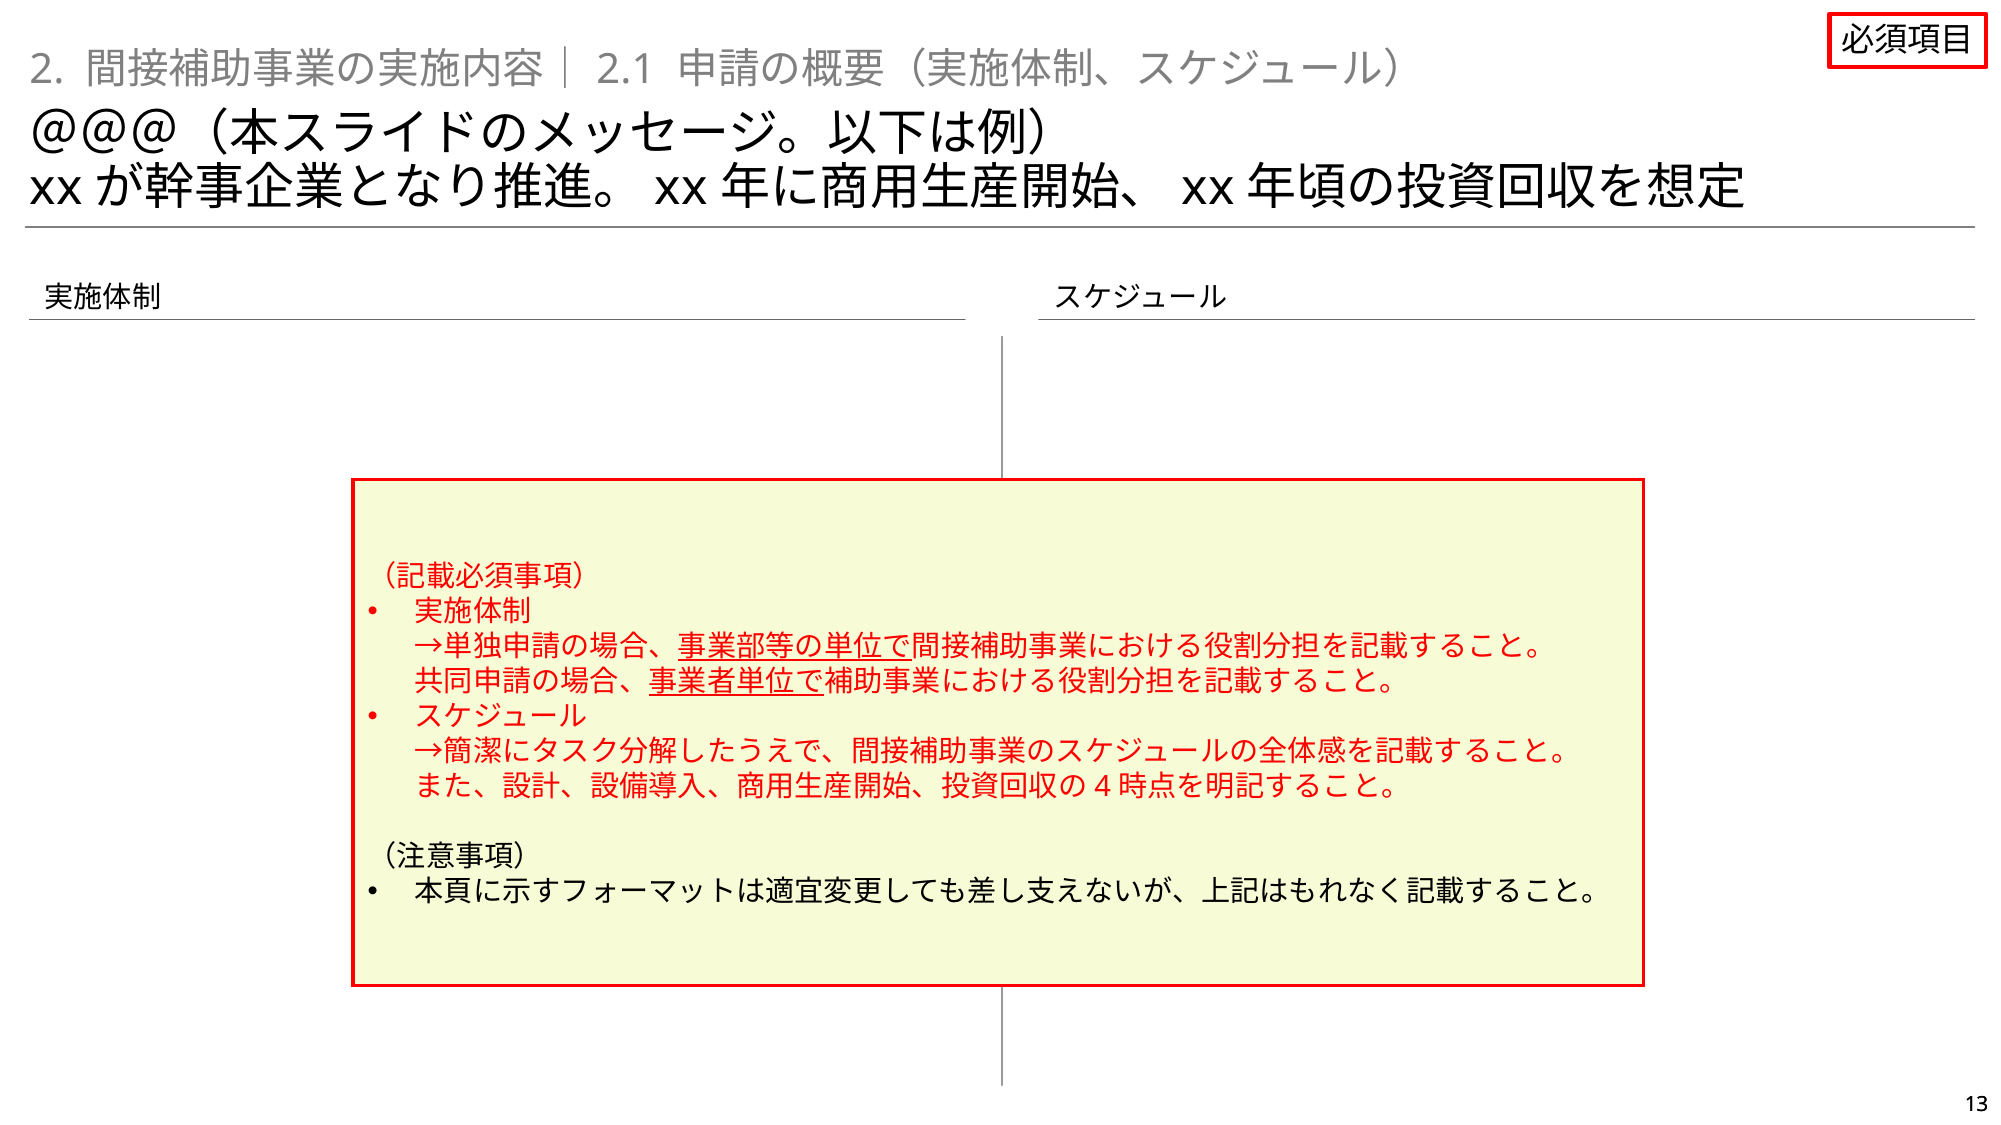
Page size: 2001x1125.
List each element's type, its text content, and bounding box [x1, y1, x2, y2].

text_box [1038, 271, 1975, 320]
text_box 2. 間接補助事業の実施内容｜2.1 申請の概要（実施体制、スケジュール） [29, 47, 1802, 94]
text_box （記載必須事項） 実施体制 →単独申請の場合、事業部等の単位で間接補助事業における役割分担を記載すること。 共同申請の場合、事業者単位で補助事業における役割分担を記載すること。 スケジュール →簡潔にタスク分解したうえで、間接補助事業のスケジュールの全体感を記載すること。 また、設計、設備導入、商用生産開始、投資回収の4時点を明記すること。 （注意事項） 本頁に示すフォーマットは適宜変更しても差し支えないが、上記はもれなく記載すること。 [351, 478, 1001, 987]
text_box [28, 271, 966, 320]
text_box 必須項目 [1829, 13, 1986, 68]
text_box ＠＠＠（本スライドのメッセージ。以下は例） xxが幹事企業となり推進。xx年に商用生産開始、xx年頃の投資回収を想定 [29, 107, 1875, 216]
text_box （記載必須事項） 実施体制 →単独申請の場合、事業部等の単位で間接補助事業における役割分担を記載すること。 共同申請の場合、事業者単位で補助事業における役割分担を記載すること。 スケジュール →簡潔にタスク分解したうえで、間接補助事業のスケジュールの全体感を記載すること。 また、設計、設備導入、商用生産開始、投資回収の4時点を明記すること。 （注意事項） 本頁に示すフォーマットは適宜変更しても差し支えないが、上記はもれなく記載すること。 [1003, 478, 1645, 987]
